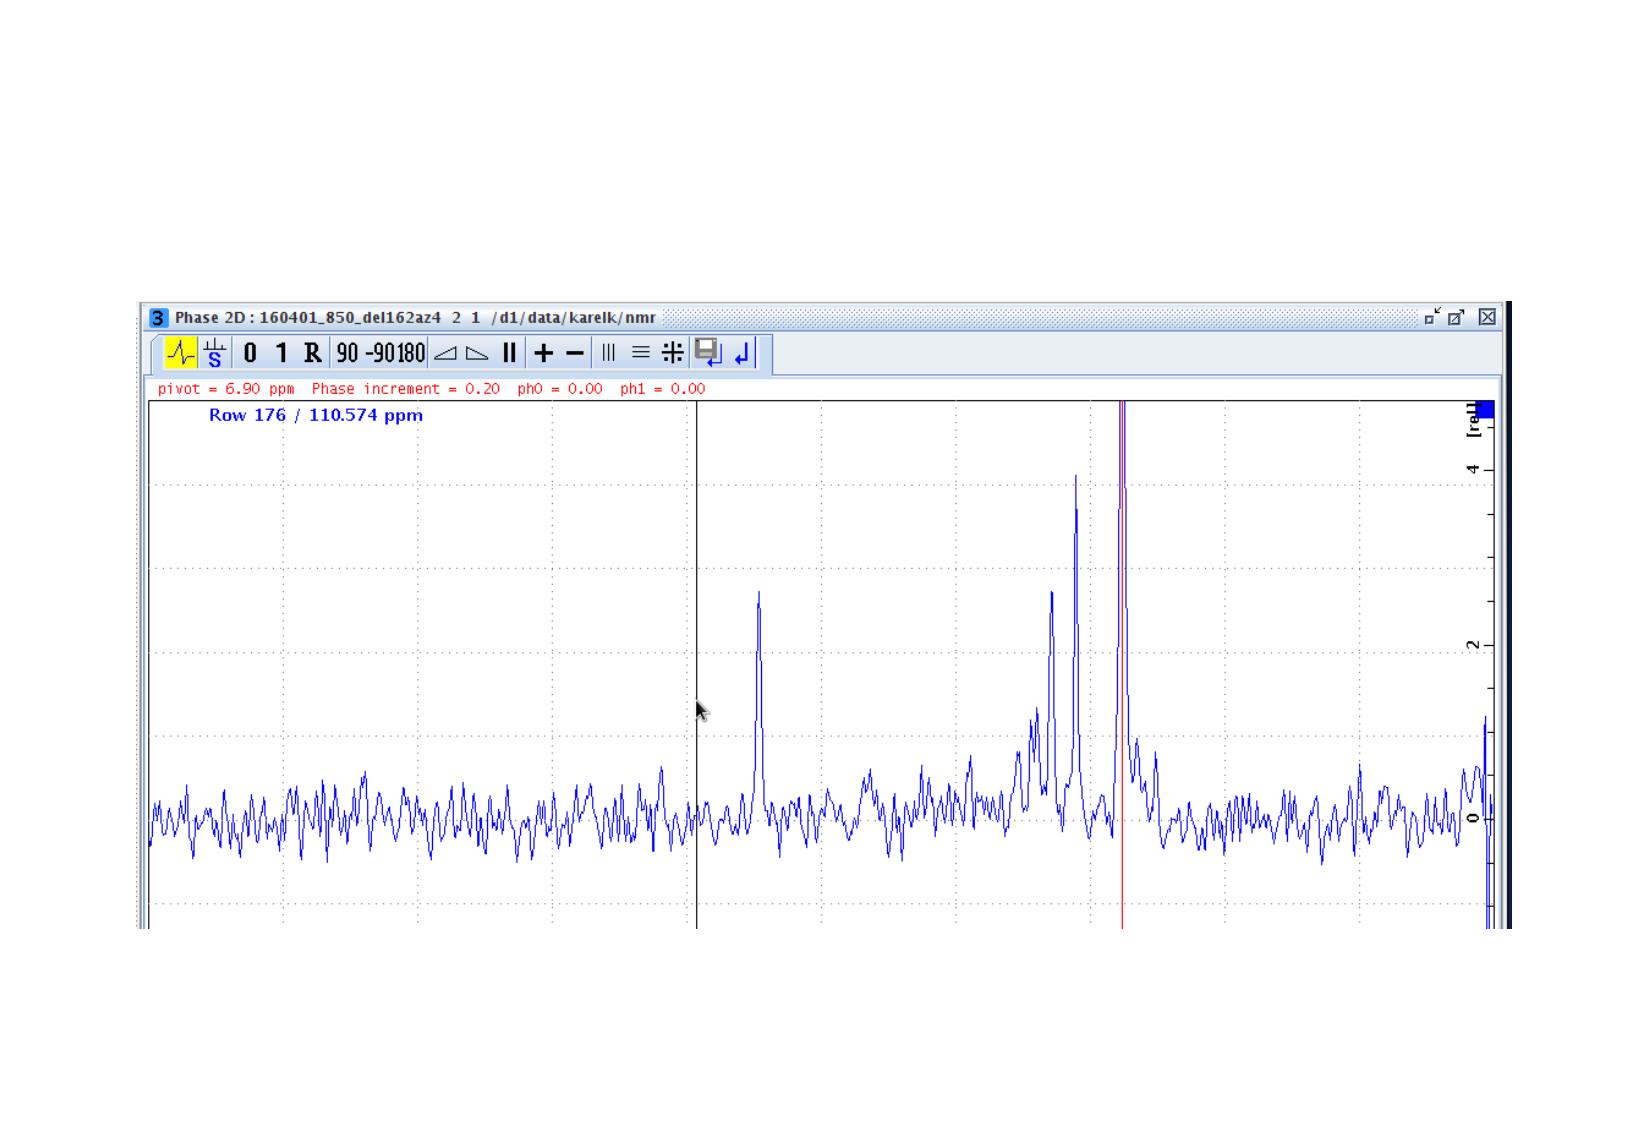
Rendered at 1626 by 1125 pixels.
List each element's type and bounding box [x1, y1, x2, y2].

picture [136, 301, 1512, 929]
